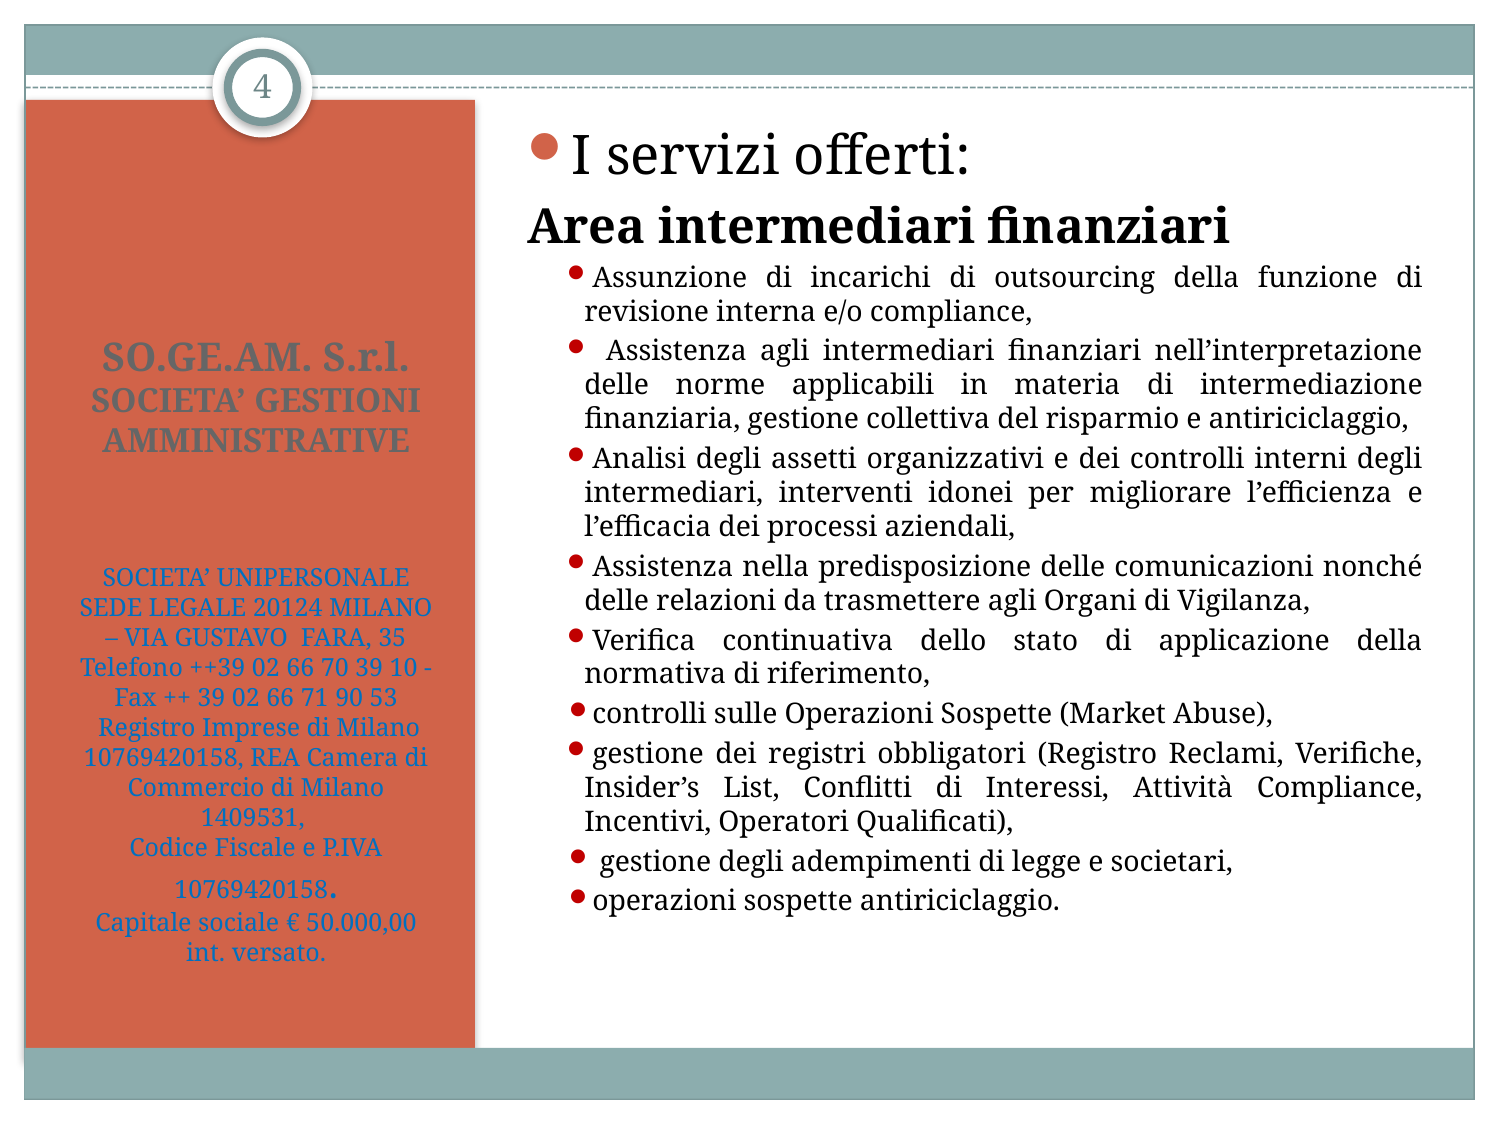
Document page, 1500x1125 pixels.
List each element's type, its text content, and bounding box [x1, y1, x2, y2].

slide_number 4 [225, 51, 300, 124]
list SO.GE.AM. S.r.l. SOCIETA’ GESTIONI AMMINISTRATIVE SOCIETA’ UNIPERSONALE SEDE LEGALE 20124 MILANO – VIA GUSTAVO FARA, 35 Telefono ++39 02 66 70 39 10 - Fax ++ 39 02 66 71 90 53 Registro Imprese di Milano 10769420158, REA Camera di Commercio di Milano 1409531, Codice Fiscale e P.IVA 10769420158. Capitale sociale € 50.000,00 int. versato. [62, 324, 450, 1005]
list I servizi offerti: Area intermediari finanziari Assunzione di incarichi di outsourcing della funzione di revisione interna e/o compliance, Assistenza agli intermediari finanziari nell’interpretazione delle norme applicabili in materia di intermediazione finanziaria, gestione collettiva del risparmio e antiriciclaggio, Analisi degli assetti organizzativi e dei controlli interni degli intermediari, interventi idonei per migliorare l’efficienza e l’efficacia dei processi aziendali, Assistenza nella predisposizione delle comunicazioni nonché delle relazioni da trasmettere agli Organi di Vigilanza, Verifica continuativa dello stato di applicazione della normativa di riferimento, controlli sulle Operazioni Sospette (Market Abuse), gestione dei registri obbligatori (Registro Reclami, Verifiche, Insider’s List, Conflitti di Interessi, Attività Compliance, Incentivi, Operatori Qualificati), gestione degli adempimenti di legge e societari, operazioni sospette antiriciclaggio. [512, 112, 1438, 1000]
